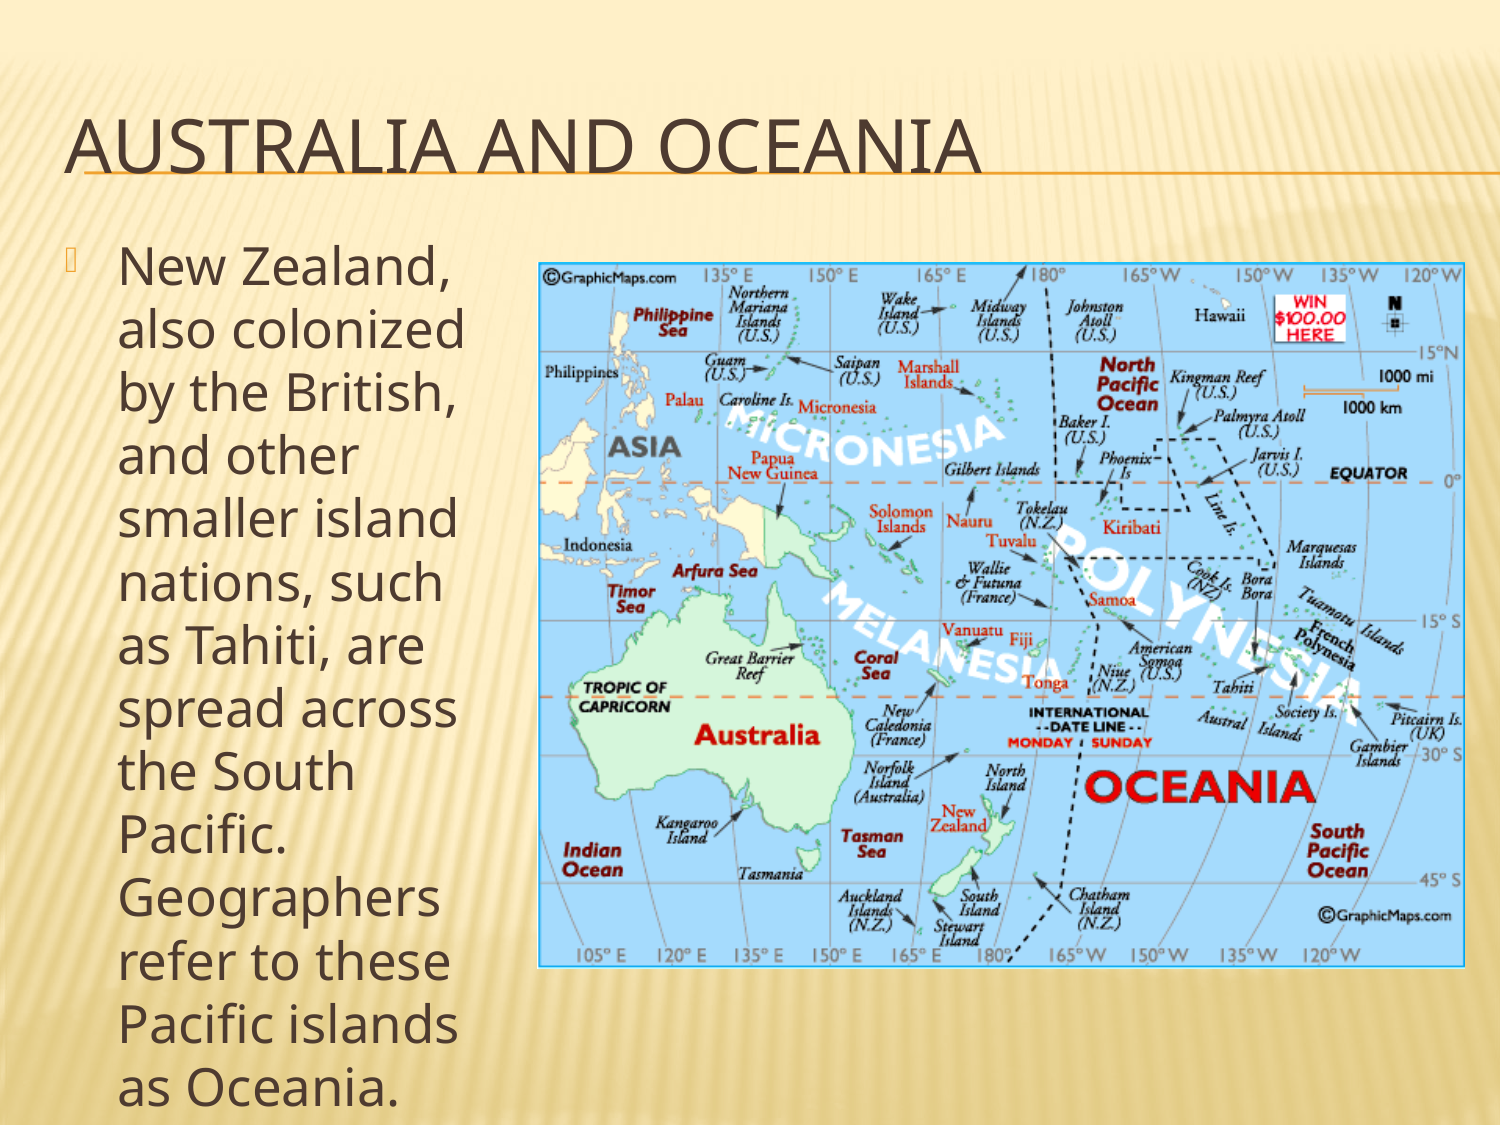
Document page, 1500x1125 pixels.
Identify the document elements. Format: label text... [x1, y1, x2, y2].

list New Zealand, also colonized by the British, and other smaller island nations, such as Tahiti, are spread across the South Pacific. Geographers refer to these Pacific islands as Oceania. [50, 224, 513, 1125]
picture [537, 262, 1465, 970]
title Australia and Oceania [50, 75, 1475, 213]
